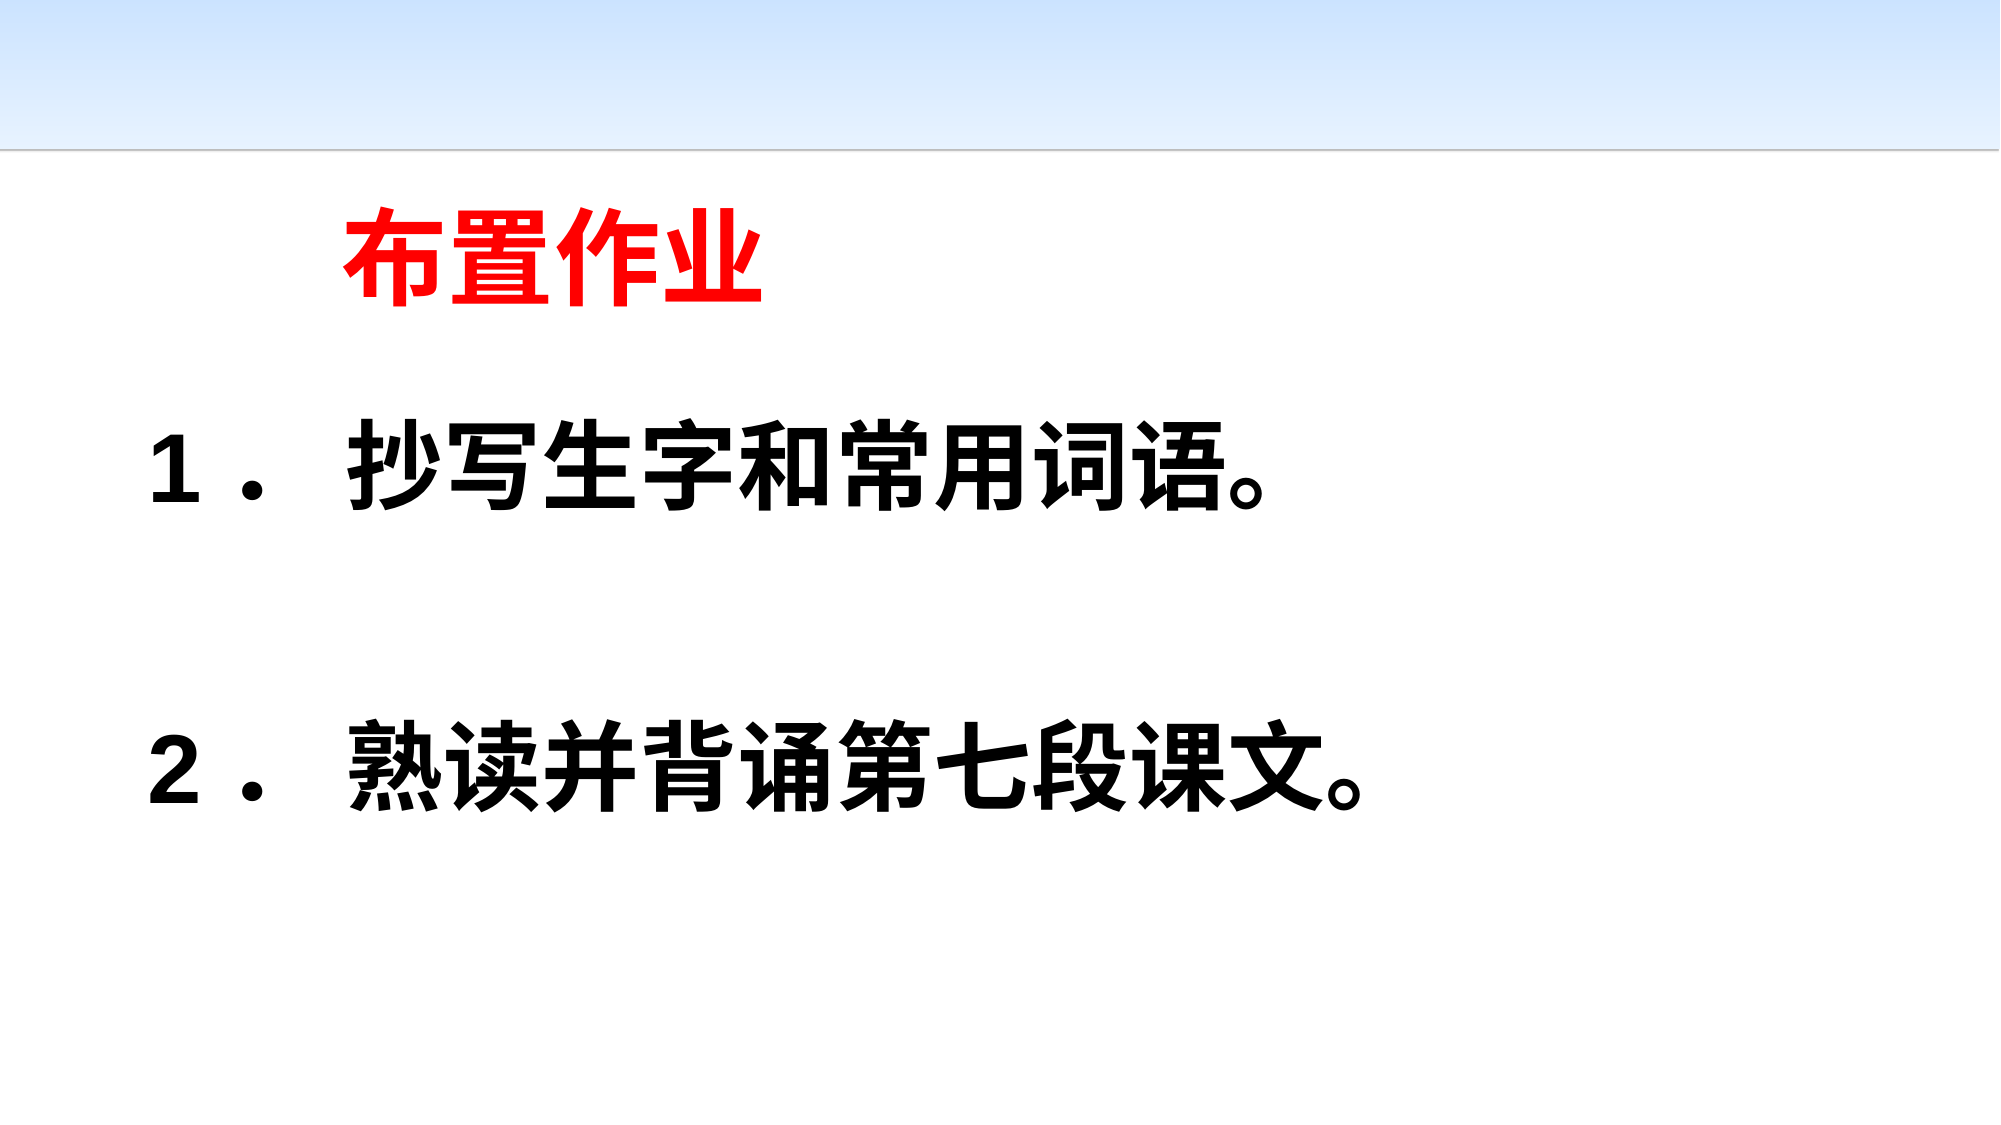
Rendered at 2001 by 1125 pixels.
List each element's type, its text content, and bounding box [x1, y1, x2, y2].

list 1． 抄写生字和常用词语。 2． 熟读并背诵第七段课文。 [102, 295, 1898, 1106]
title 布置作业 [326, 219, 1673, 295]
